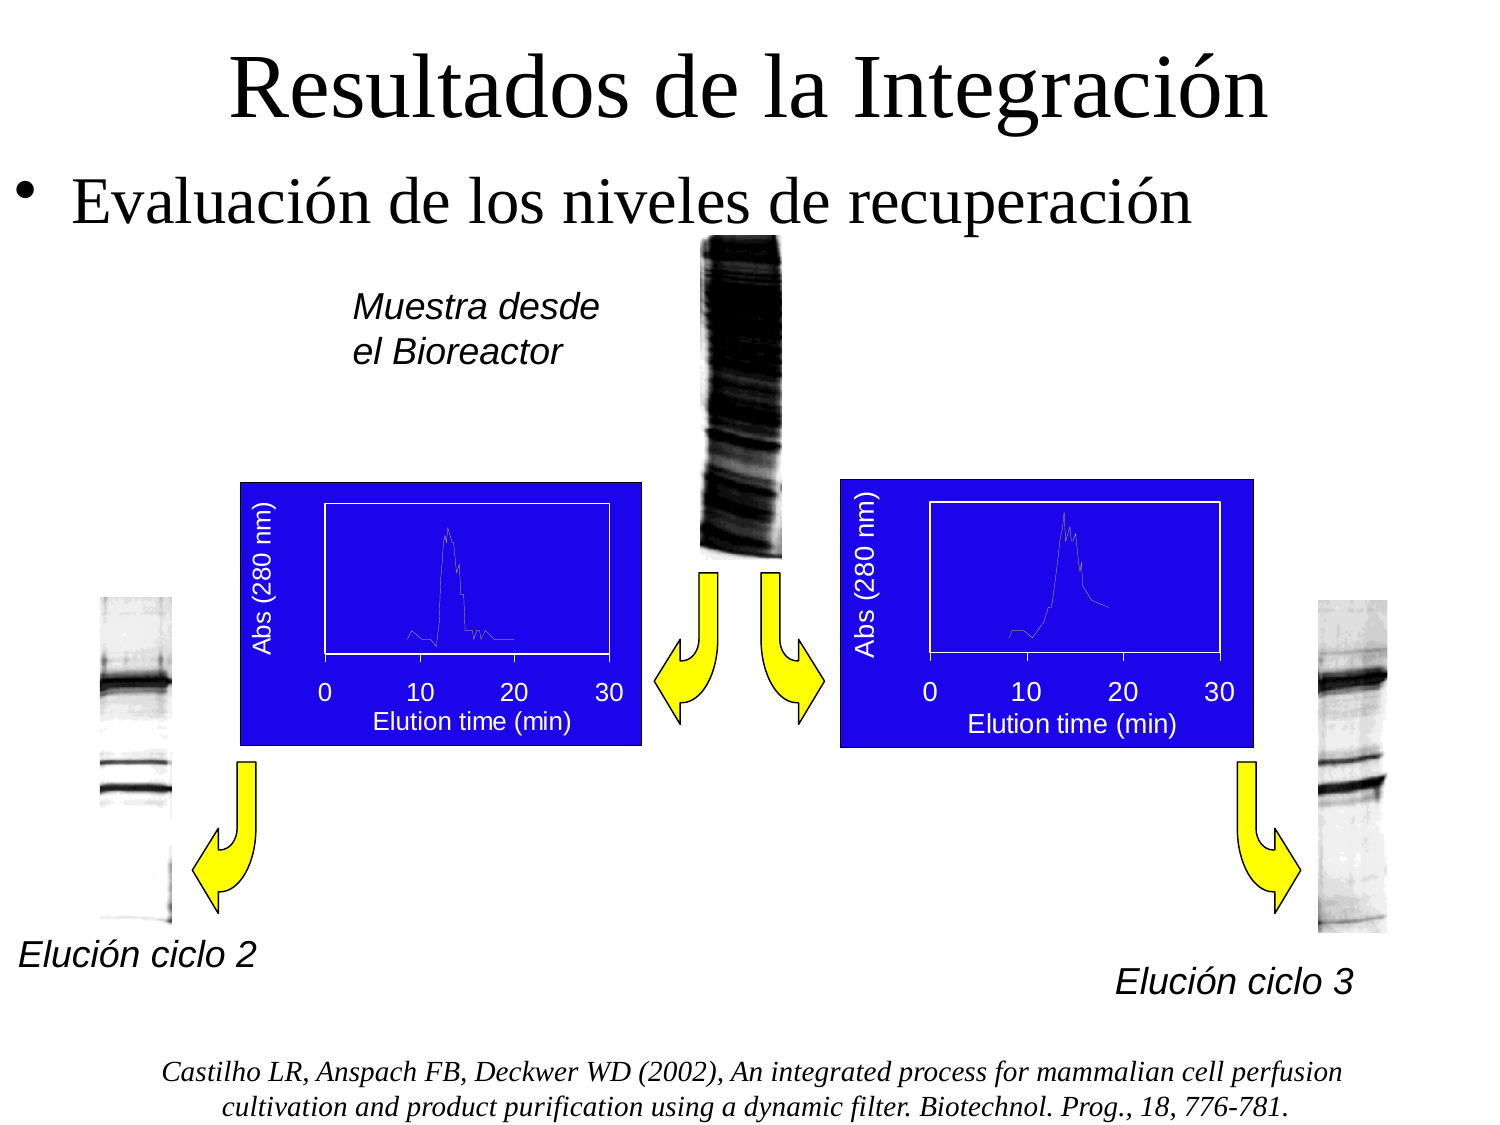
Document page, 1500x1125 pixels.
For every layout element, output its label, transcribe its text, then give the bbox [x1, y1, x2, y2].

text_box Elución ciclo 2 [3, 922, 350, 983]
text_box Castilho LR, Anspach FB, Deckwer WD (2002), An integrated process for mammalian cell perfusion cultivation and product purification using a dynamic filter. Biotechnol. Prog., 18, 776-781. [318, 1049, 1194, 1125]
text_box Resultados de la Integración [24, 12, 1475, 149]
text_box Elución ciclo 3 [1099, 949, 1447, 1010]
picture [99, 234, 1388, 933]
text_box Evaluación de los niveles de recuperación [0, 149, 1500, 988]
